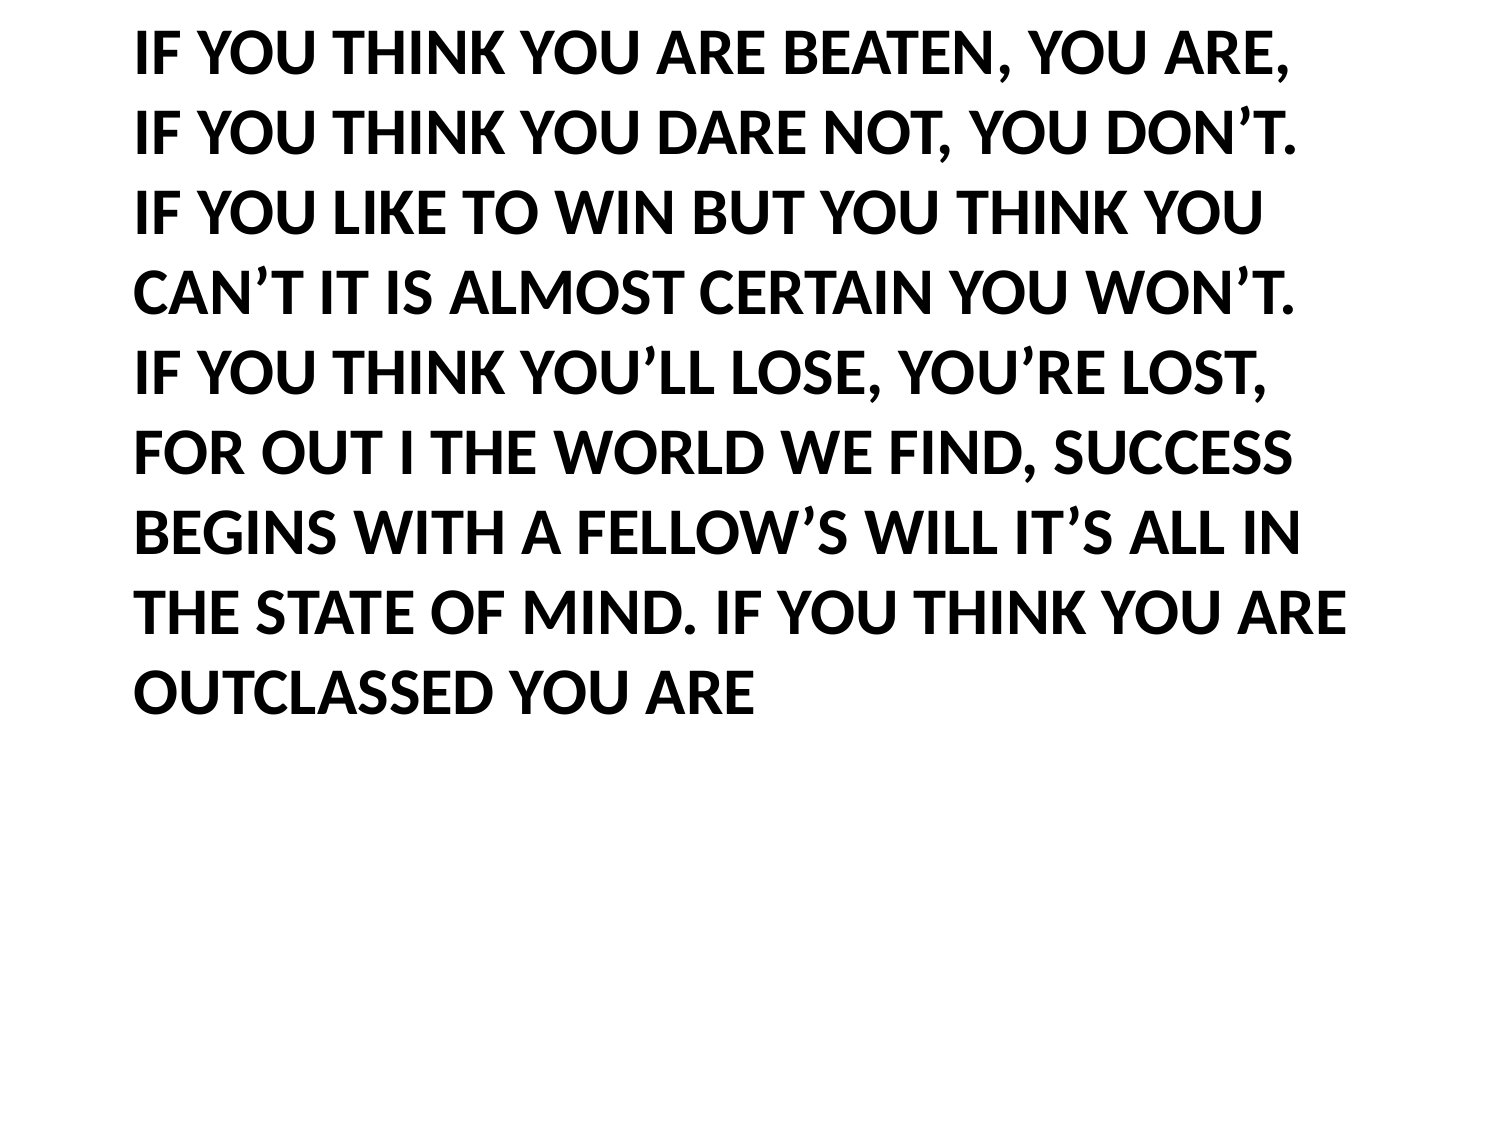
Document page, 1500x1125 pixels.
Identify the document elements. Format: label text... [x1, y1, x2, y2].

title If you think you are beaten, you are, if you think you dare not, you don’t. If you like to win but you think you can’t it is almost certain you won’t. If you think you’ll lose, you’re lost, for out i the world we find, Success begins with a fellow’s will it’s all in the state of mind. If you think you are outclassed you are [118, 0, 1394, 1125]
